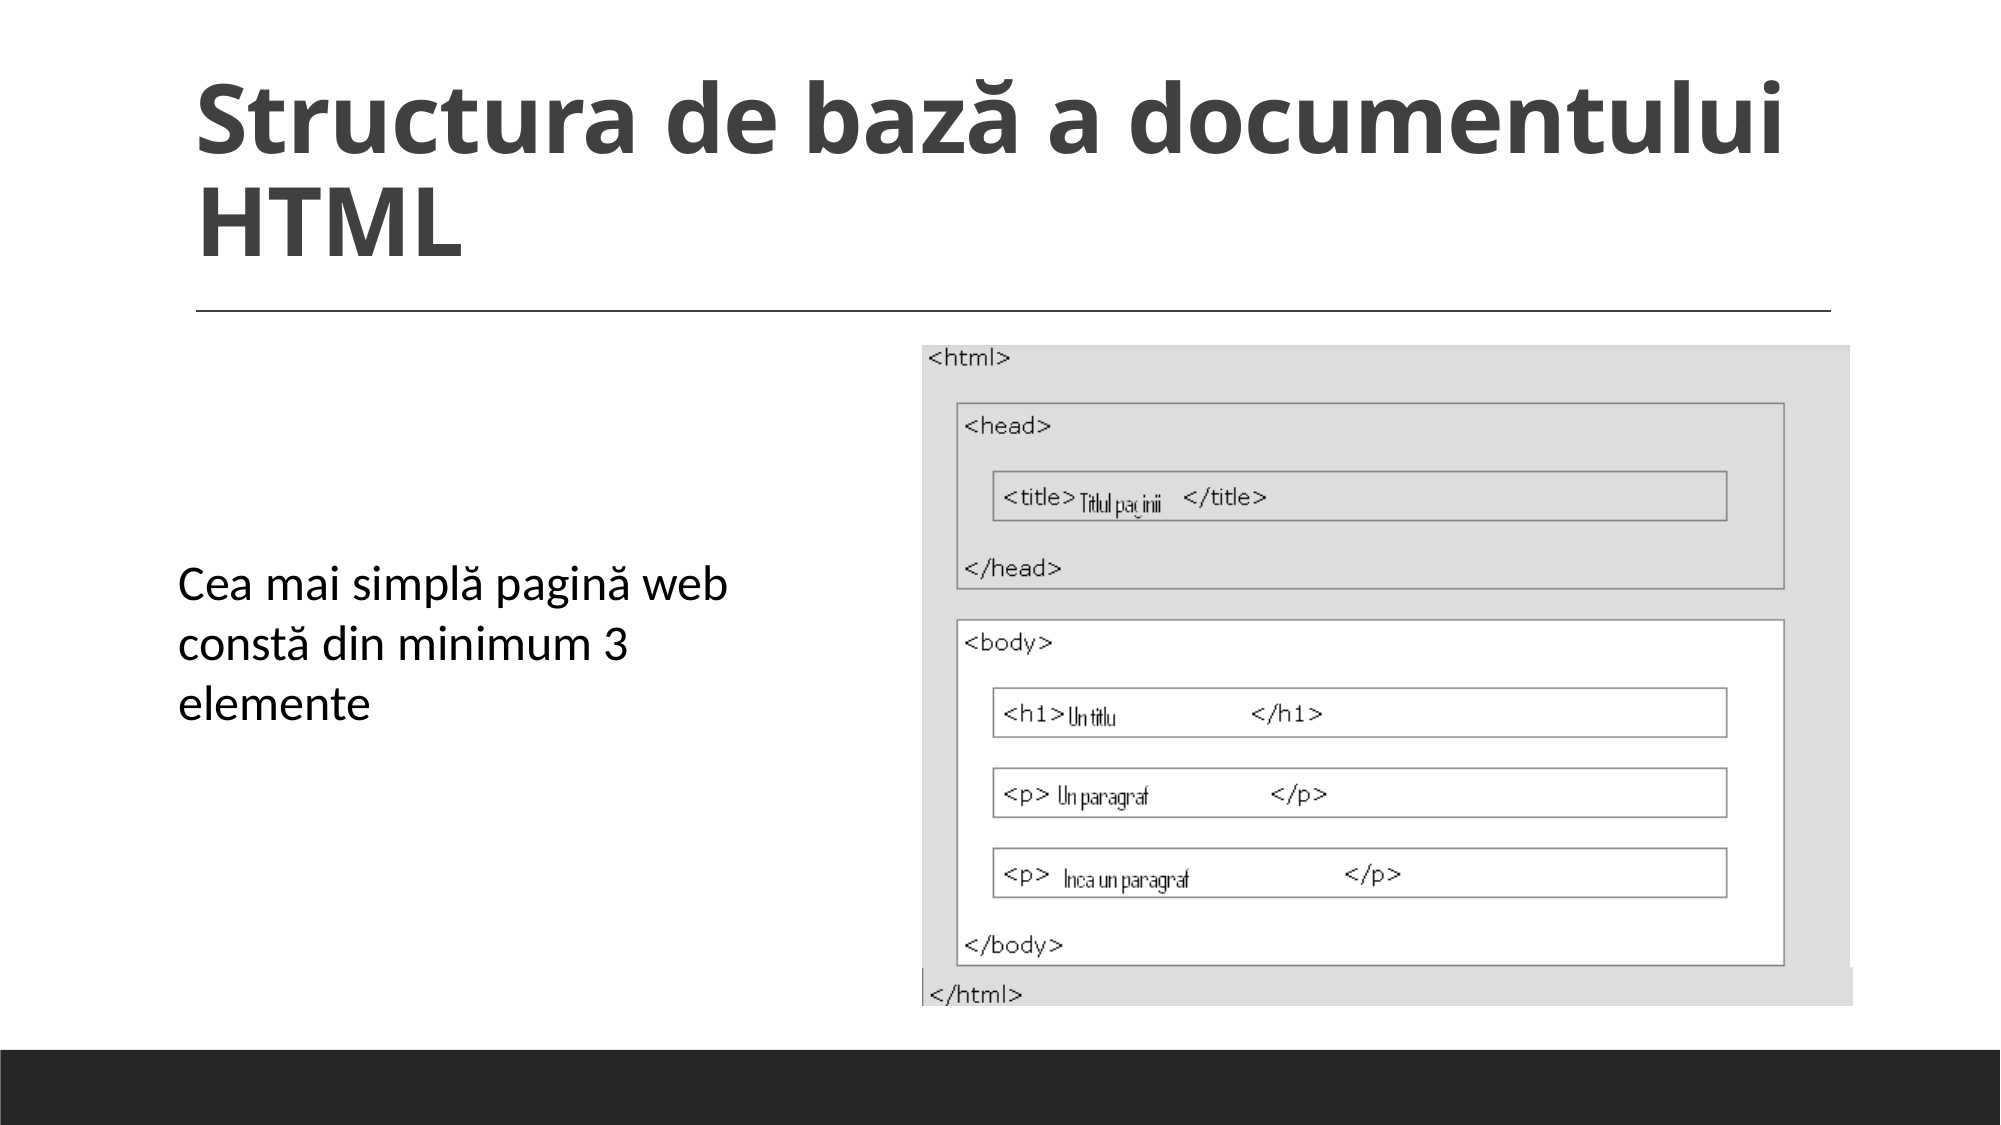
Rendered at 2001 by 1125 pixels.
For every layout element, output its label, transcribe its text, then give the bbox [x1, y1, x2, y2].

title Structura de bază a documentului HTML [180, 47, 1830, 285]
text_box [922, 344, 1854, 1007]
text_box Cea mai simplă pagină web constă din minimum 3 elemente [163, 542, 750, 738]
